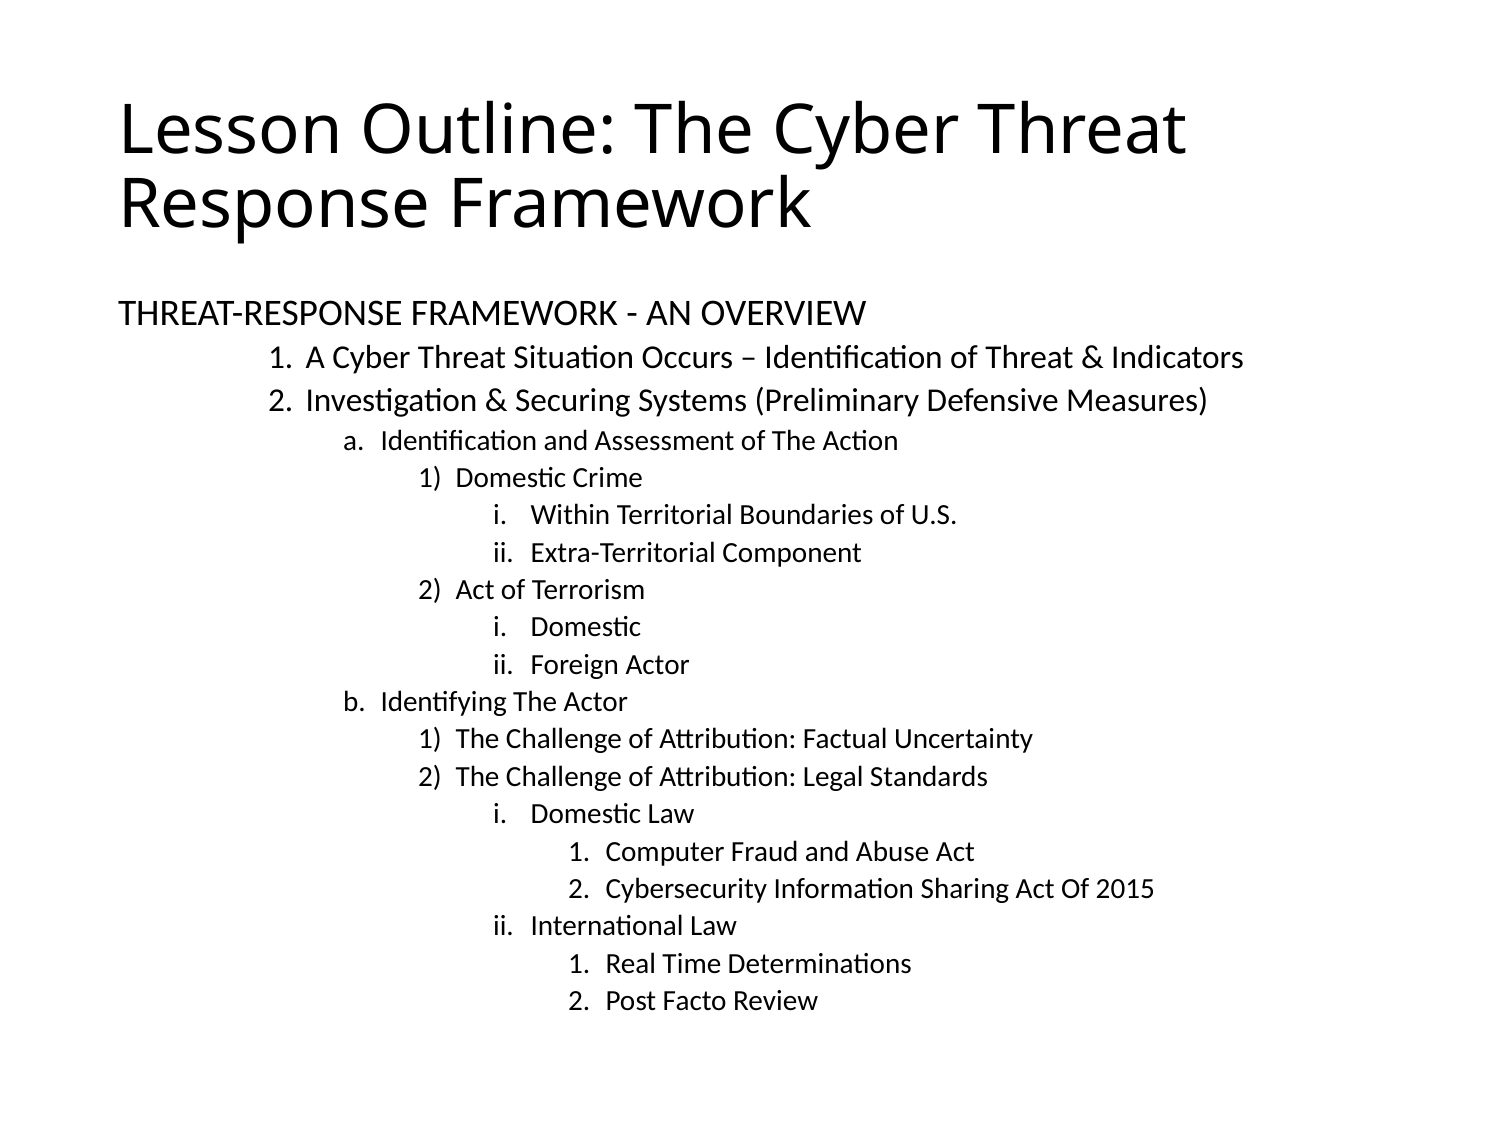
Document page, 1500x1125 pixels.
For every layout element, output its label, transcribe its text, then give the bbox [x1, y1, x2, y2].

list THREAT-RESPONSE FRAMEWORK - AN OVERVIEW A Cyber Threat Situation Occurs – Identification of Threat & Indicators Investigation & Securing Systems (Preliminary Defensive Measures) Identification and Assessment of The Action Domestic Crime Within Territorial Boundaries of U.S. Extra-Territorial Component Act of Terrorism Domestic Foreign Actor Identifying The Actor The Challenge of Attribution: Factual Uncertainty The Challenge of Attribution: Legal Standards Domestic Law Computer Fraud and Abuse Act Cybersecurity Information Sharing Act Of 2015 International Law Real Time Determinations Post Facto Review [102, 277, 1411, 992]
title Lesson Outline: The Cyber Threat Response Framework [102, 59, 1398, 277]
